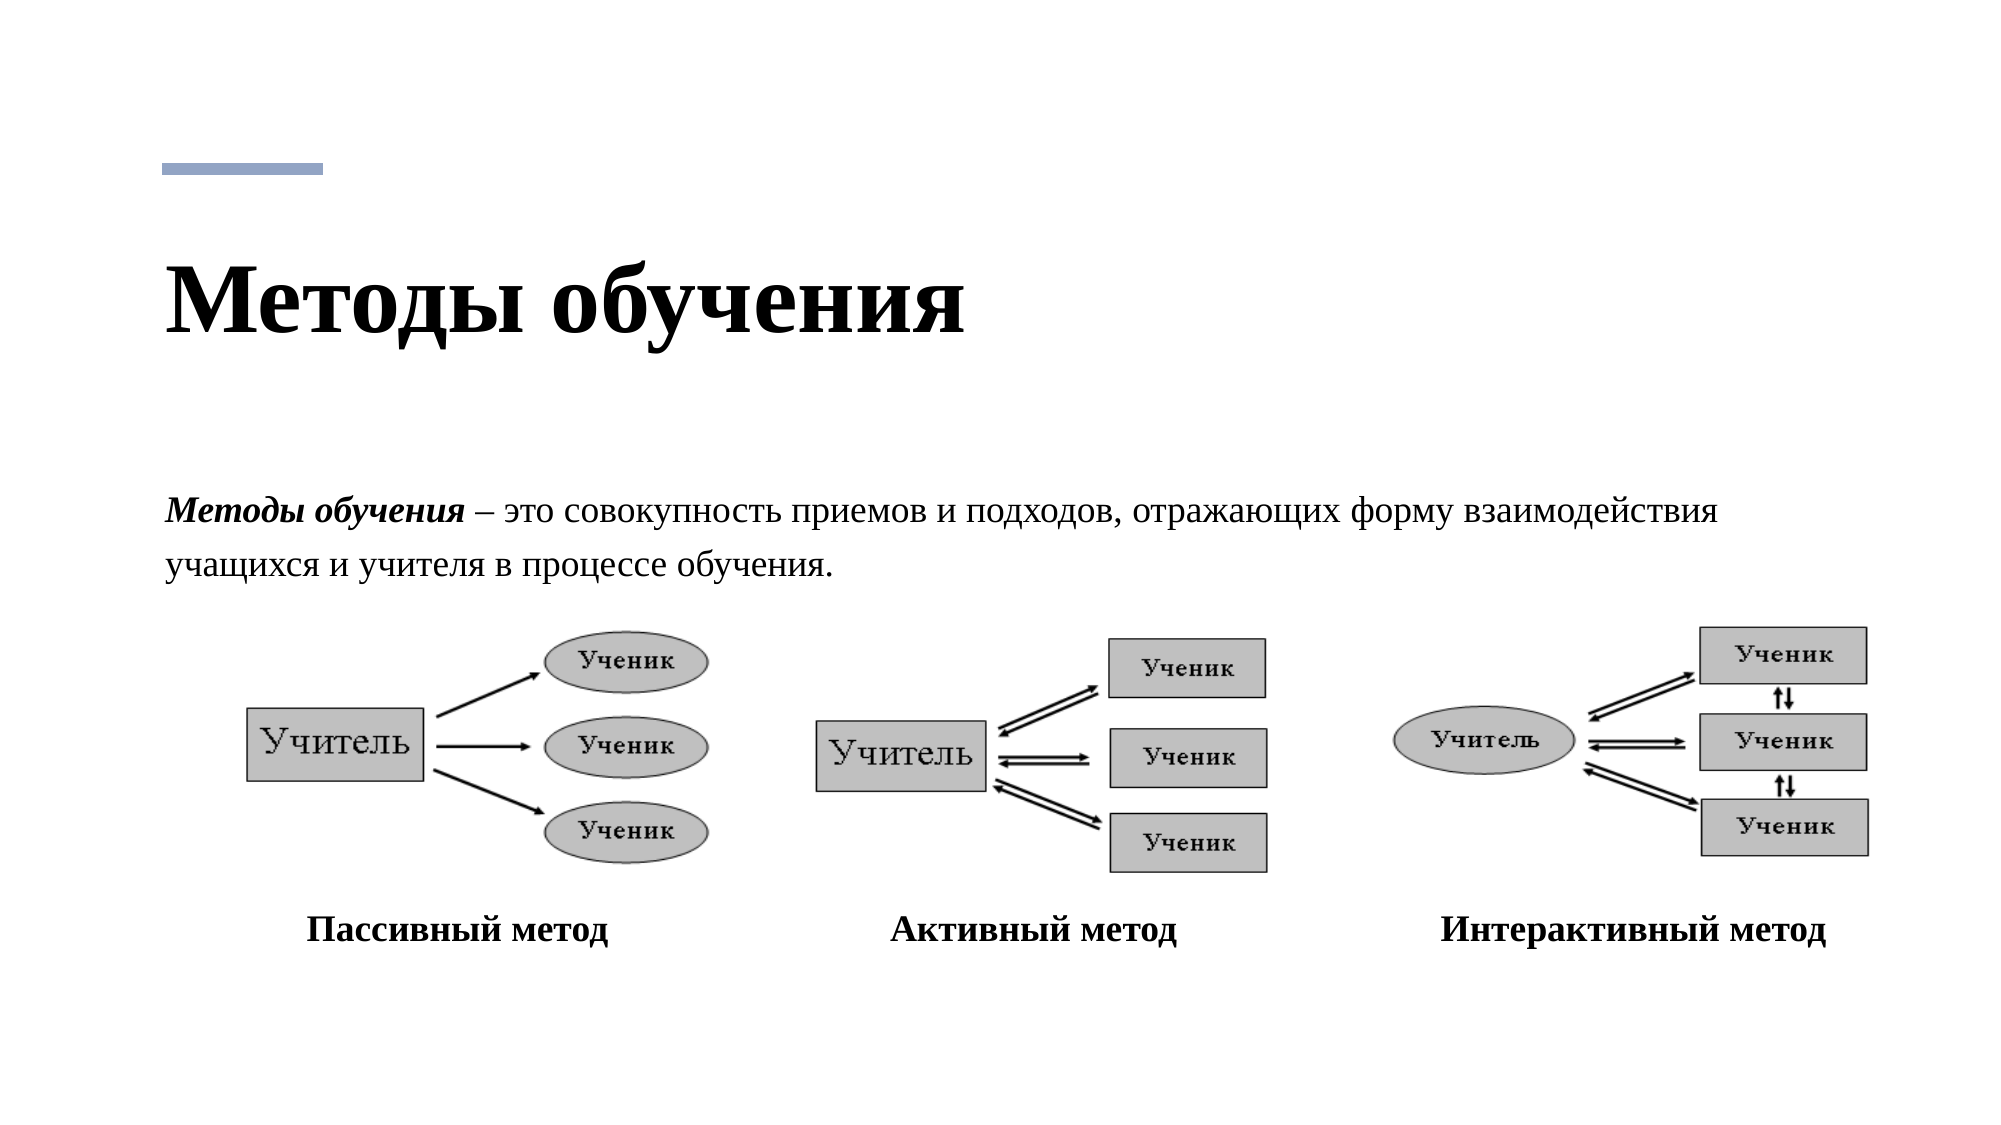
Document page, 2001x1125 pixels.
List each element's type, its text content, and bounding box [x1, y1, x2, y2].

text_box Активный метод [875, 896, 1227, 957]
text_box Интерактивный метод [1425, 896, 1880, 957]
picture [1385, 618, 1880, 864]
picture [800, 624, 1275, 886]
list Методы обучения – это совокупность приемов и подходов, отражающих форму взаимодействия учащихся и учителя в процессе обучения. [150, 468, 1850, 975]
text_box Пассивный метод [291, 896, 671, 957]
title Методы обучения [150, 224, 1850, 441]
picture [233, 624, 729, 886]
